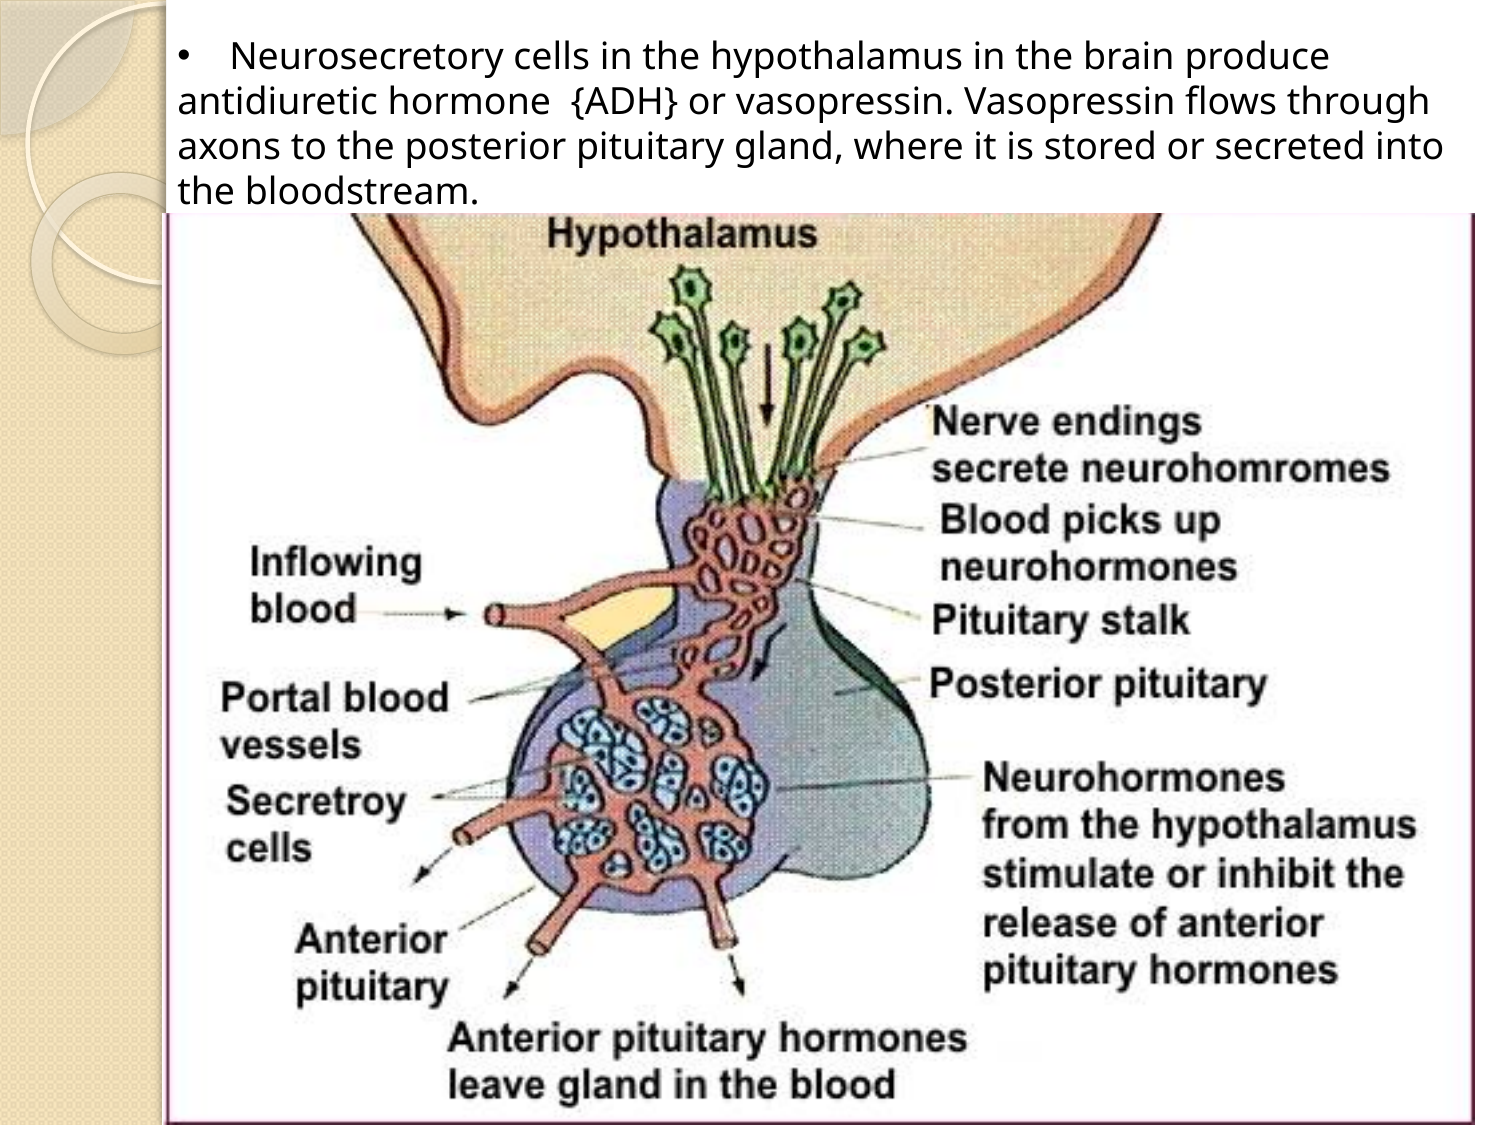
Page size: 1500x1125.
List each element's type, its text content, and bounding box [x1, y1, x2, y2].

text_box Neurosecretory cells in the hypothalamus in the brain produce antidiuretic hormone {ADH} or vasopressin. Vasopressin flows through axons to the posterior pituitary gland, where it is stored or secreted into the bloodstream. [162, 24, 1463, 211]
picture [162, 213, 1476, 1125]
